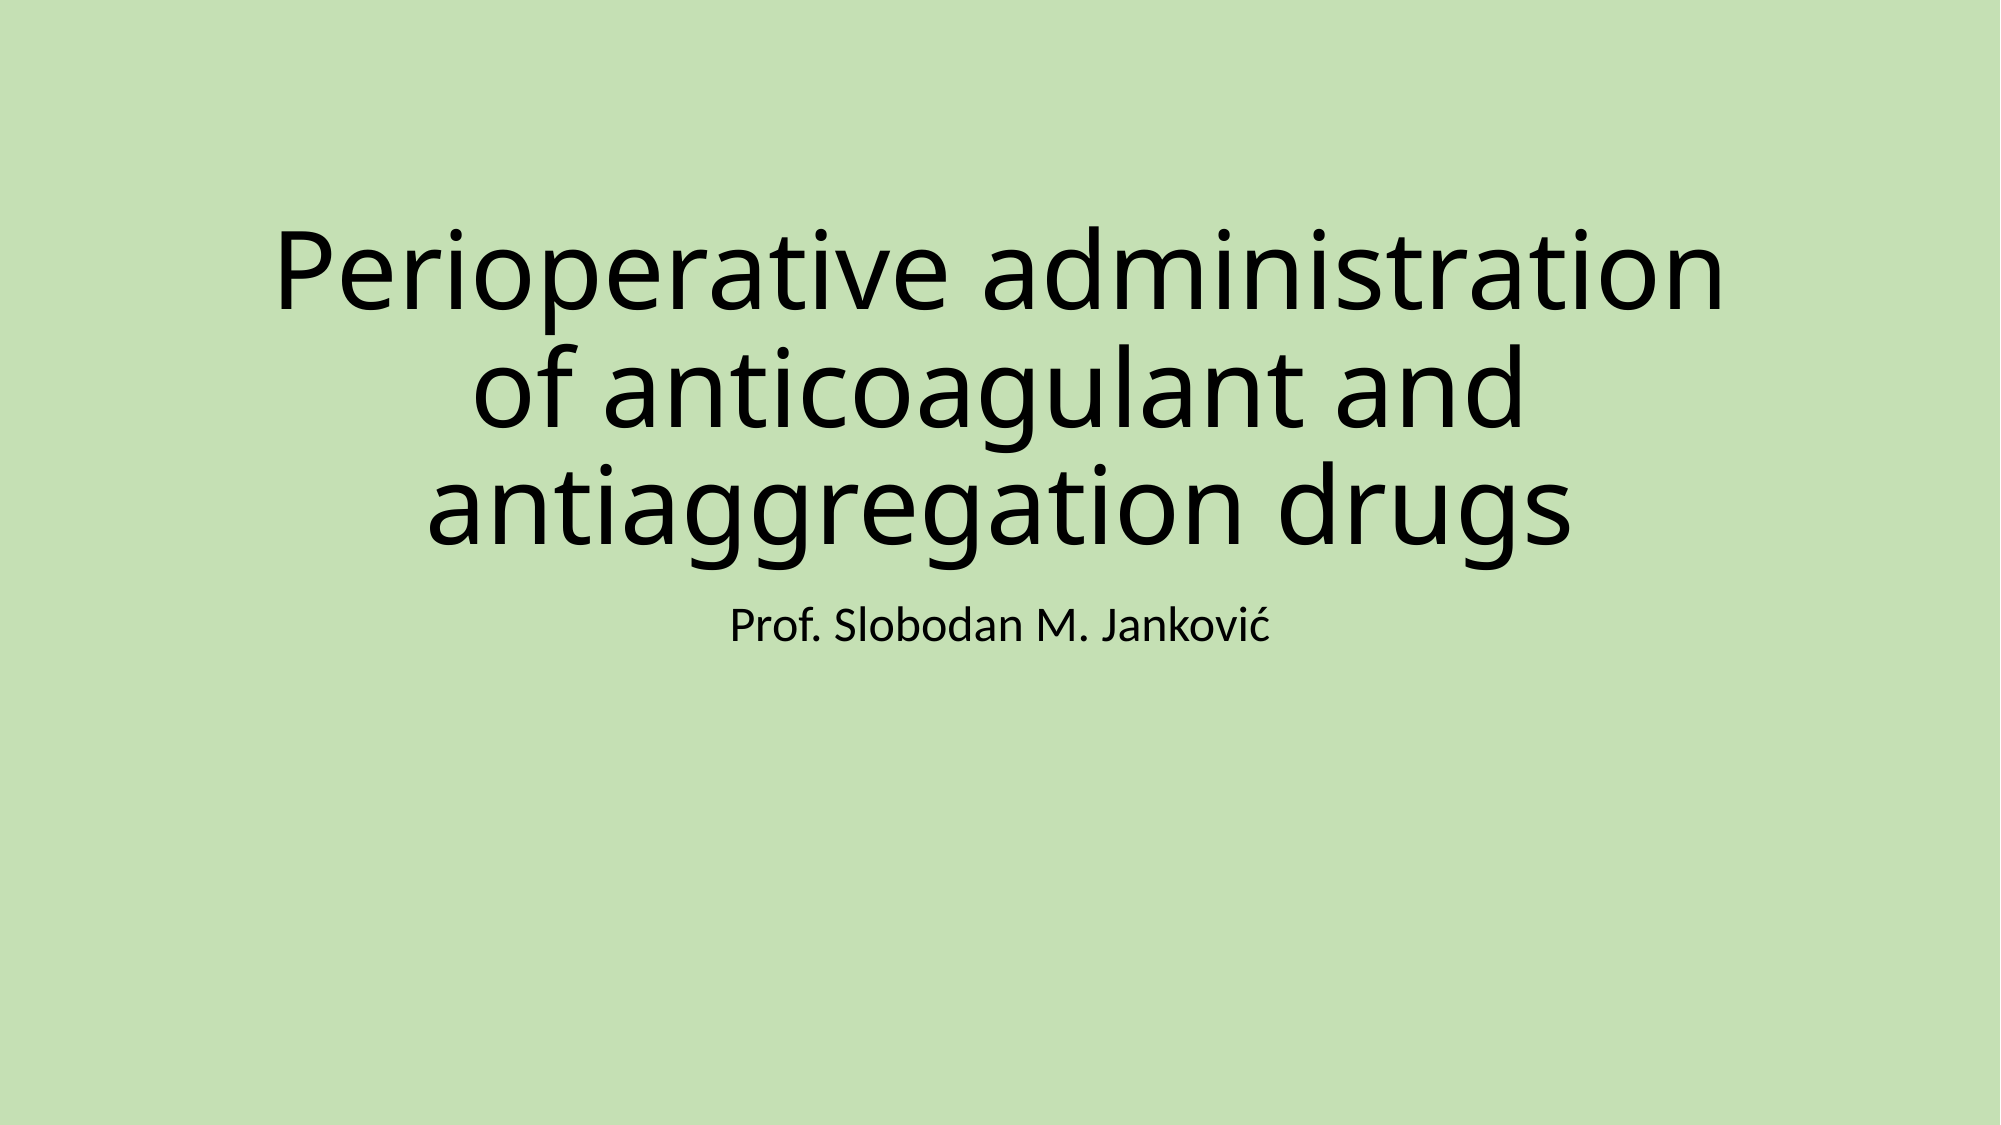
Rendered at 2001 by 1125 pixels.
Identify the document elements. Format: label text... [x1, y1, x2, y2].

subtitle Prof. Slobodan M. Janković [249, 590, 1750, 863]
title Perioperative administration of anticoagulant and antiaggregation drugs [249, 184, 1750, 576]
